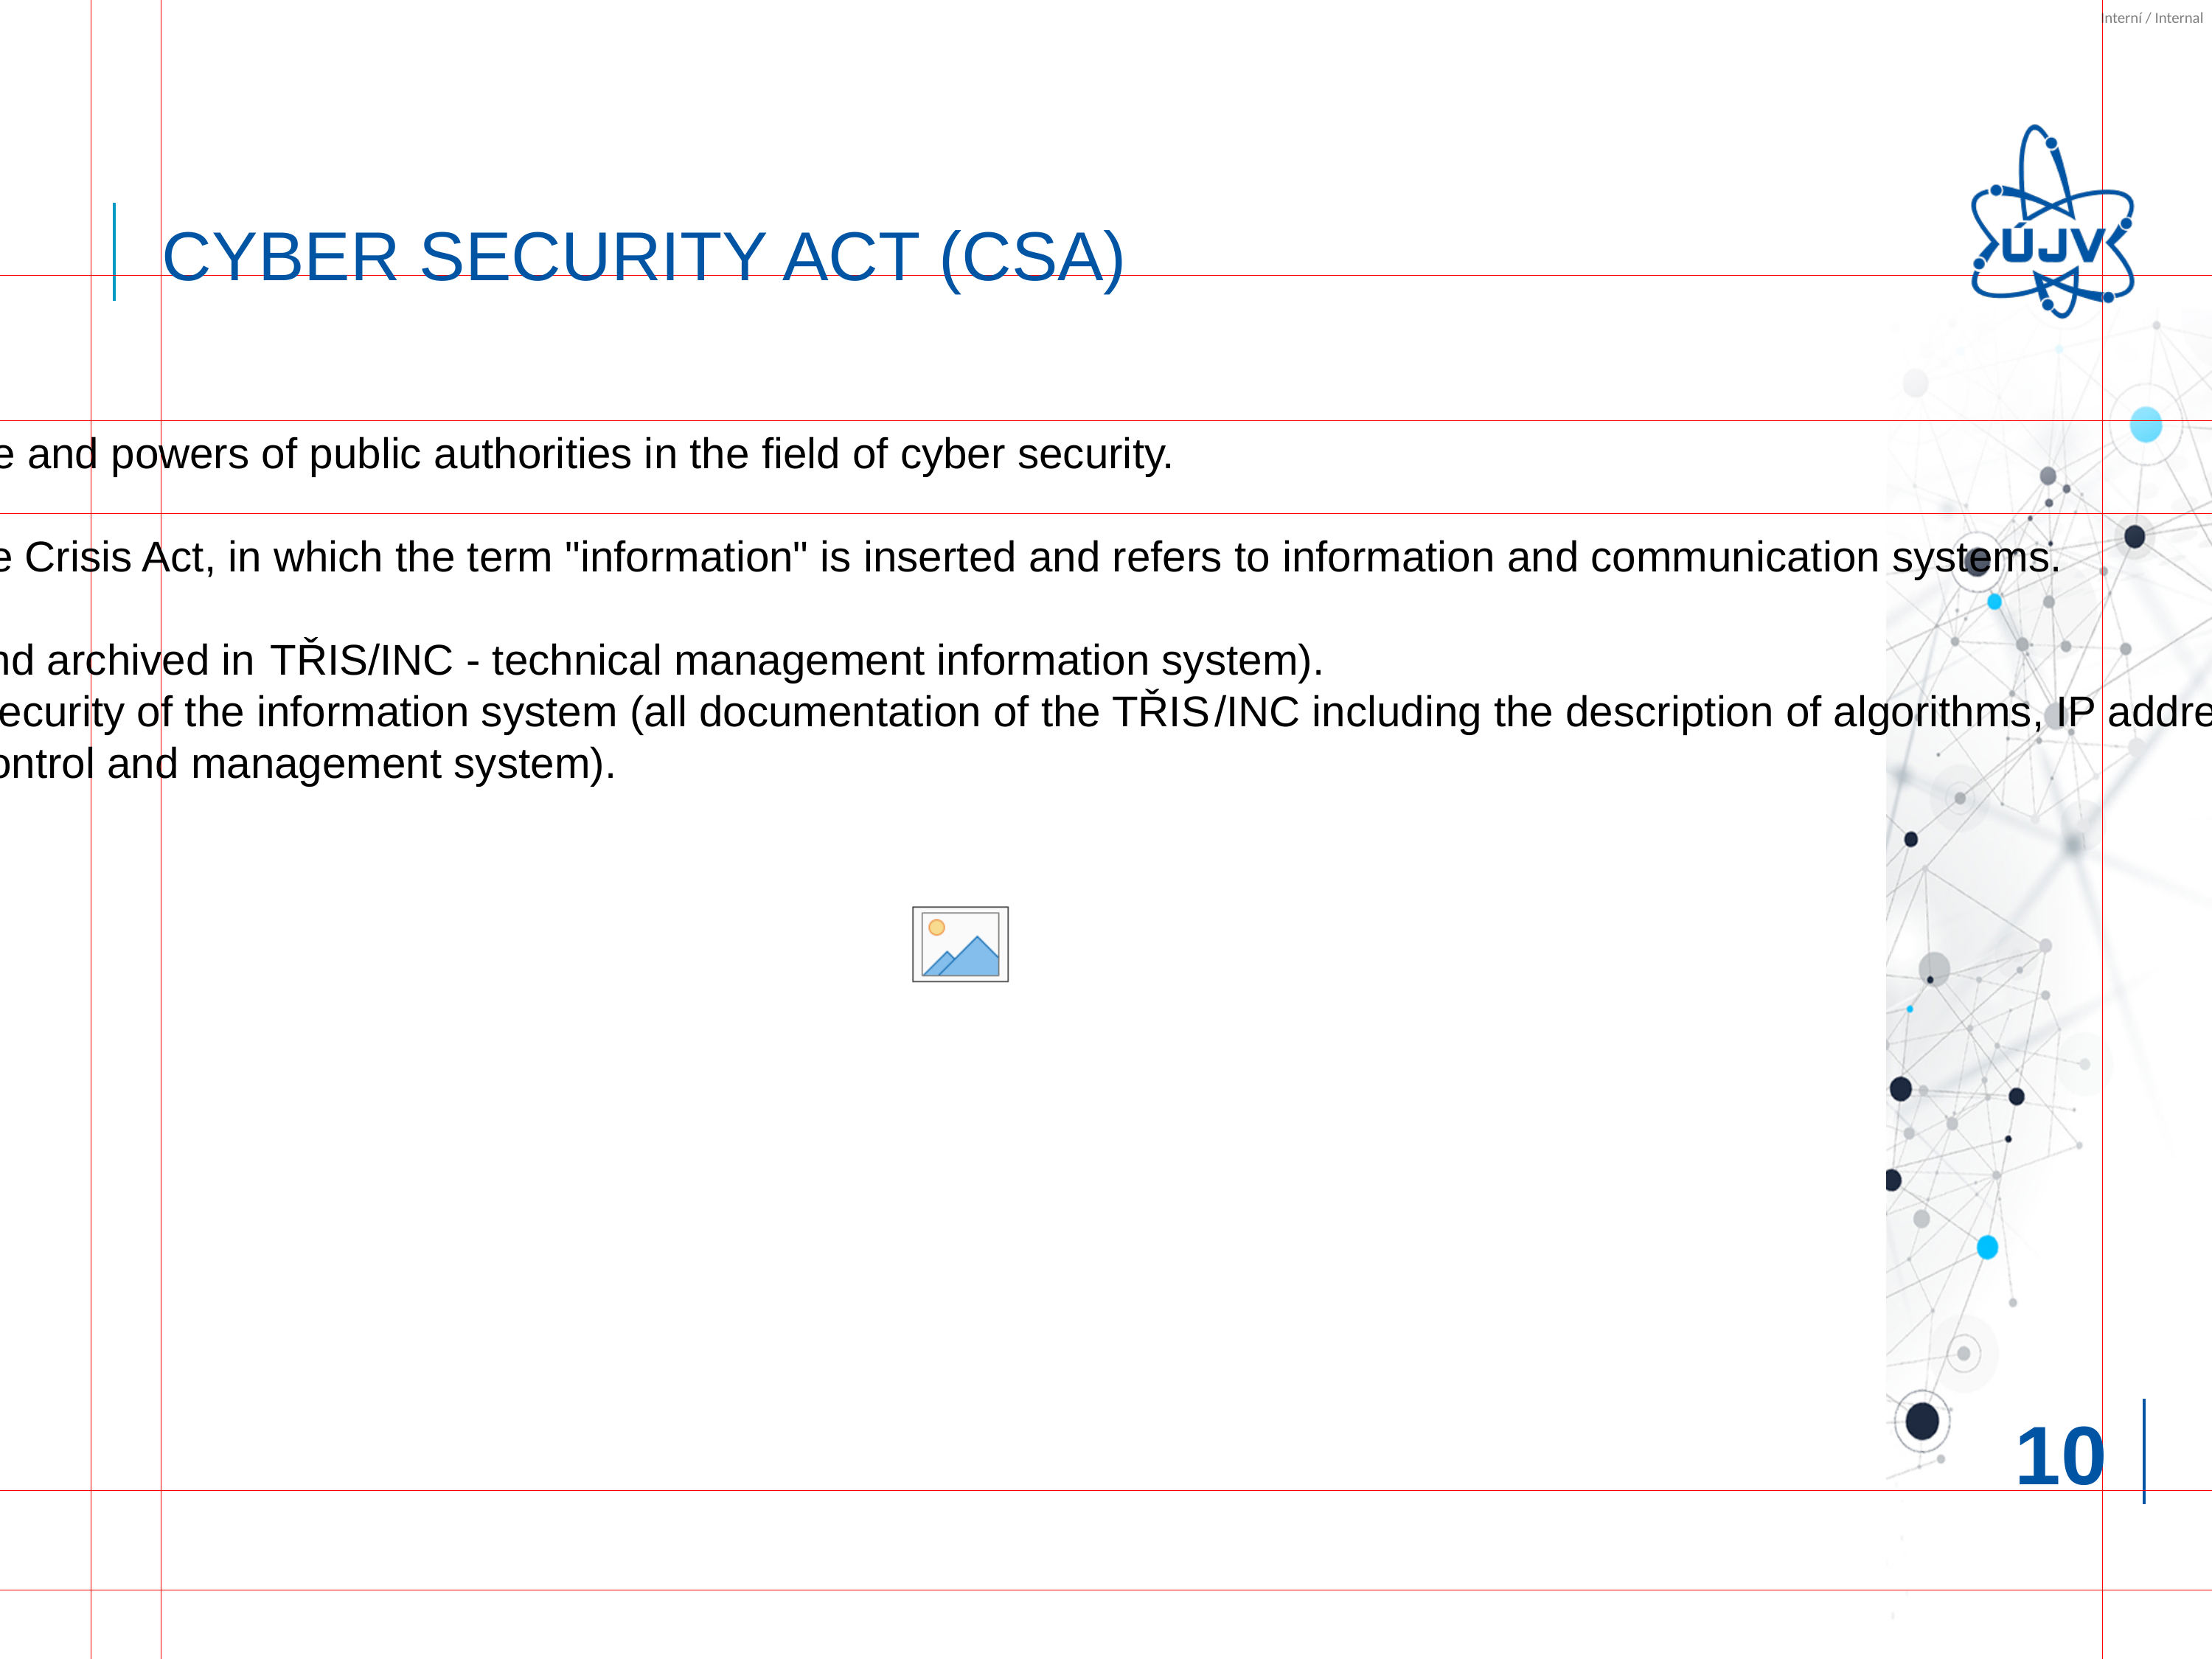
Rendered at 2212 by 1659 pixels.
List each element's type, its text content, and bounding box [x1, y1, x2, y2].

picture [2103, 421, 2212, 513]
picture [1886, 421, 2102, 513]
picture [2103, 514, 2212, 1490]
picture [1886, 1590, 2102, 1659]
picture [161, 420, 1759, 1470]
picture [2199, 716, 2212, 724]
title Cyber Security Act (CSA) [161, 124, 1759, 381]
picture [2199, 706, 2212, 713]
picture [2103, 1590, 2212, 1659]
slide_number 10 [1937, 1399, 2107, 1505]
picture [1886, 84, 2212, 420]
picture [1886, 1491, 2102, 1590]
picture [2103, 1491, 2212, 1590]
picture [1886, 514, 2102, 1490]
